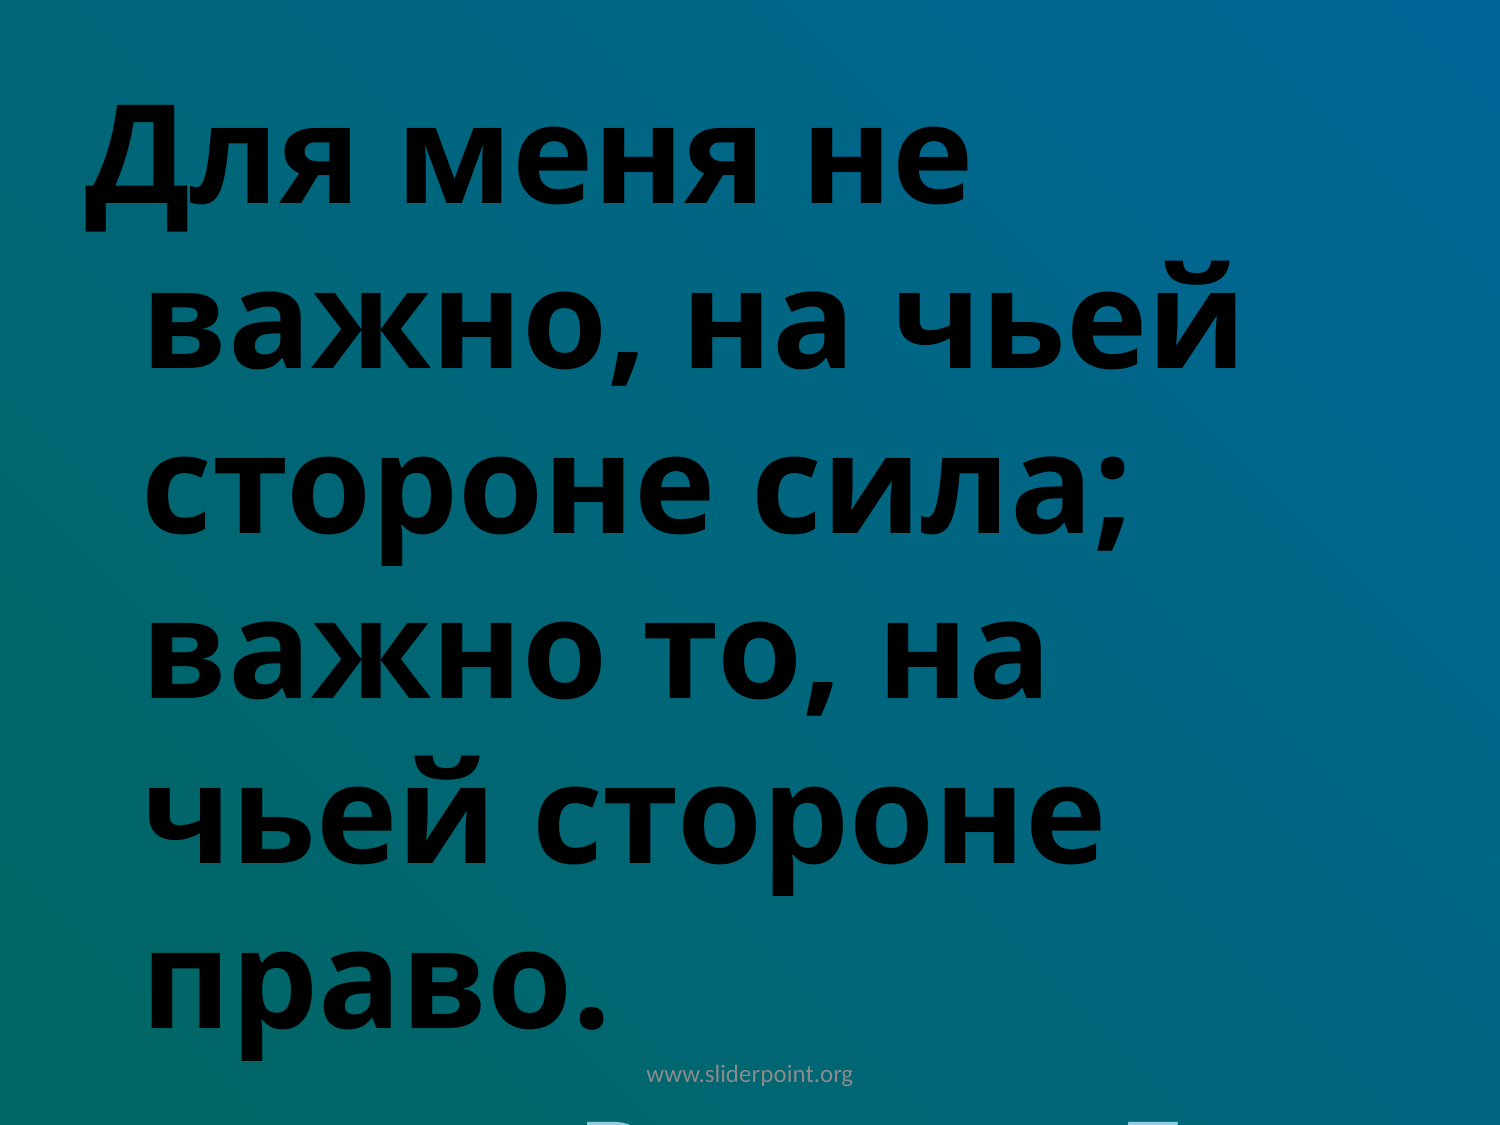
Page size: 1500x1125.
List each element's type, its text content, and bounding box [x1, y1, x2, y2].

footer www.sliderpoint.org [512, 1042, 988, 1103]
list Для меня не важно, на чьей стороне сила; важно то, на чьей стороне право. Виктор Гюго [70, 58, 1425, 1005]
